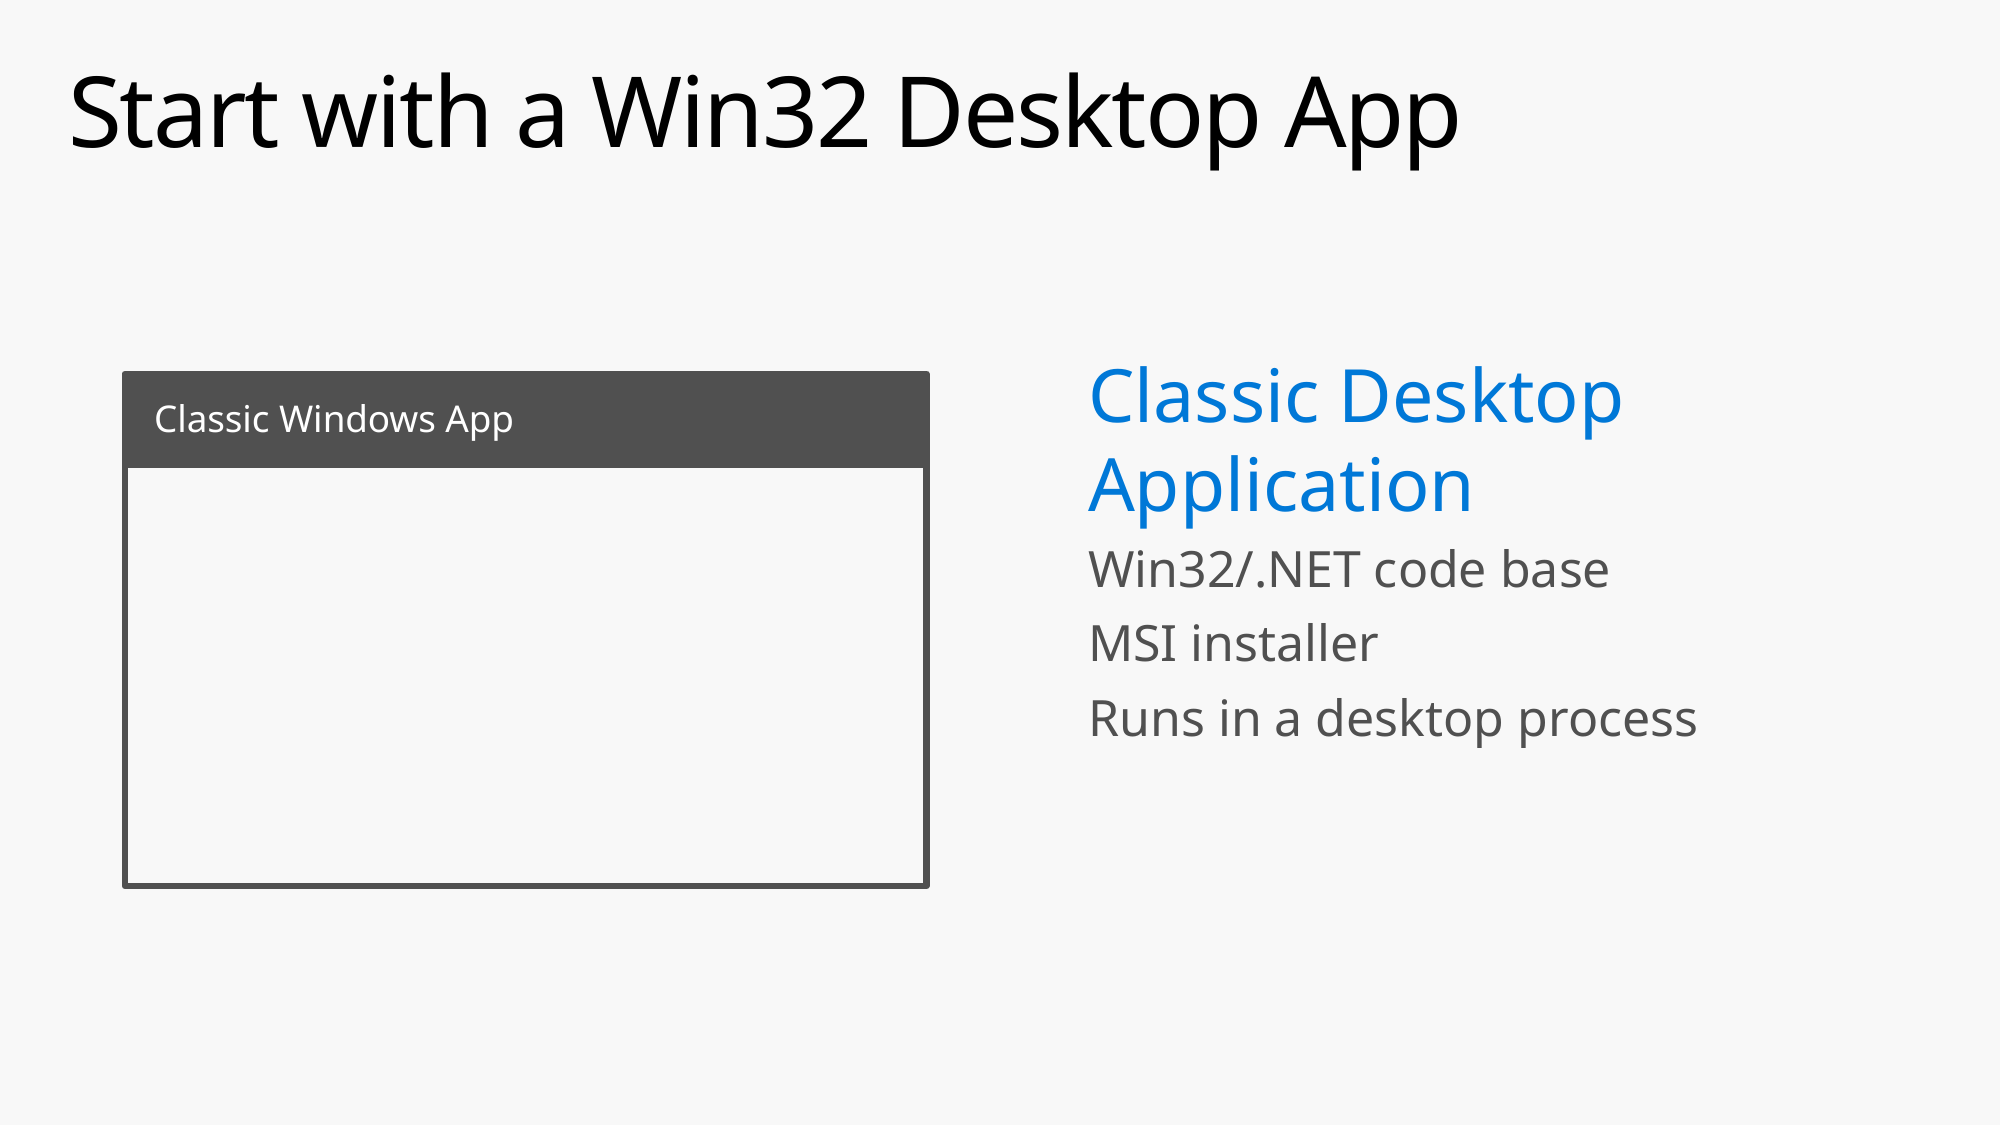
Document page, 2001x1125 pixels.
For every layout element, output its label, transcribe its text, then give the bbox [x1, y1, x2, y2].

title Start with a Win32 Desktop App [44, 47, 1957, 196]
text_box Classic Desktop Application Win32/.NET code base MSI installer Runs in a desktop process [1073, 341, 2000, 820]
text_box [124, 373, 927, 887]
